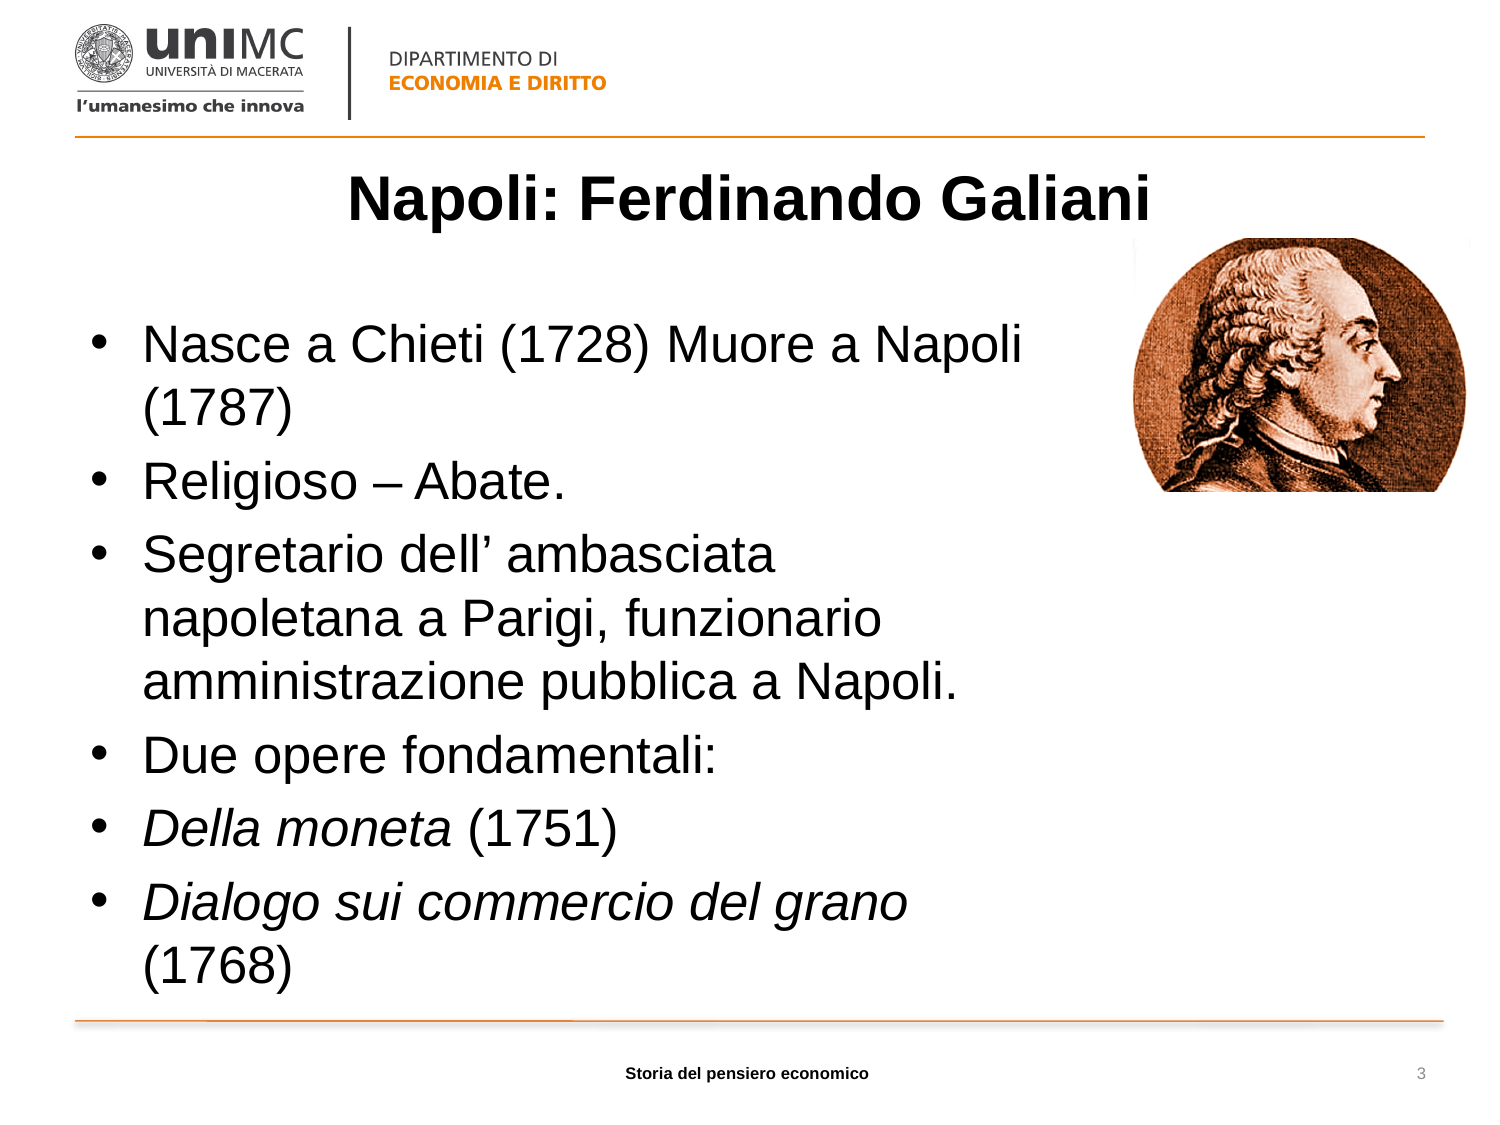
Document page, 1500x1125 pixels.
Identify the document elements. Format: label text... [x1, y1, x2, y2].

title Napoli: Ferdinando Galiani [75, 149, 1425, 241]
picture [1132, 237, 1471, 492]
slide_number 3 [1091, 1042, 1442, 1103]
picture [75, 24, 1425, 138]
footer Storia del pensiero economico [512, 1042, 988, 1103]
list Nasce a Chieti (1728) Muore a Napoli (1787) Religioso – Abate. Segretario dell’ ambasciata napoletana a Parigi, funzionario amministrazione pubblica a Napoli. Due opere fondamentali: Della moneta (1751) Dialogo sui commercio del grano (1768) [75, 302, 1063, 1005]
